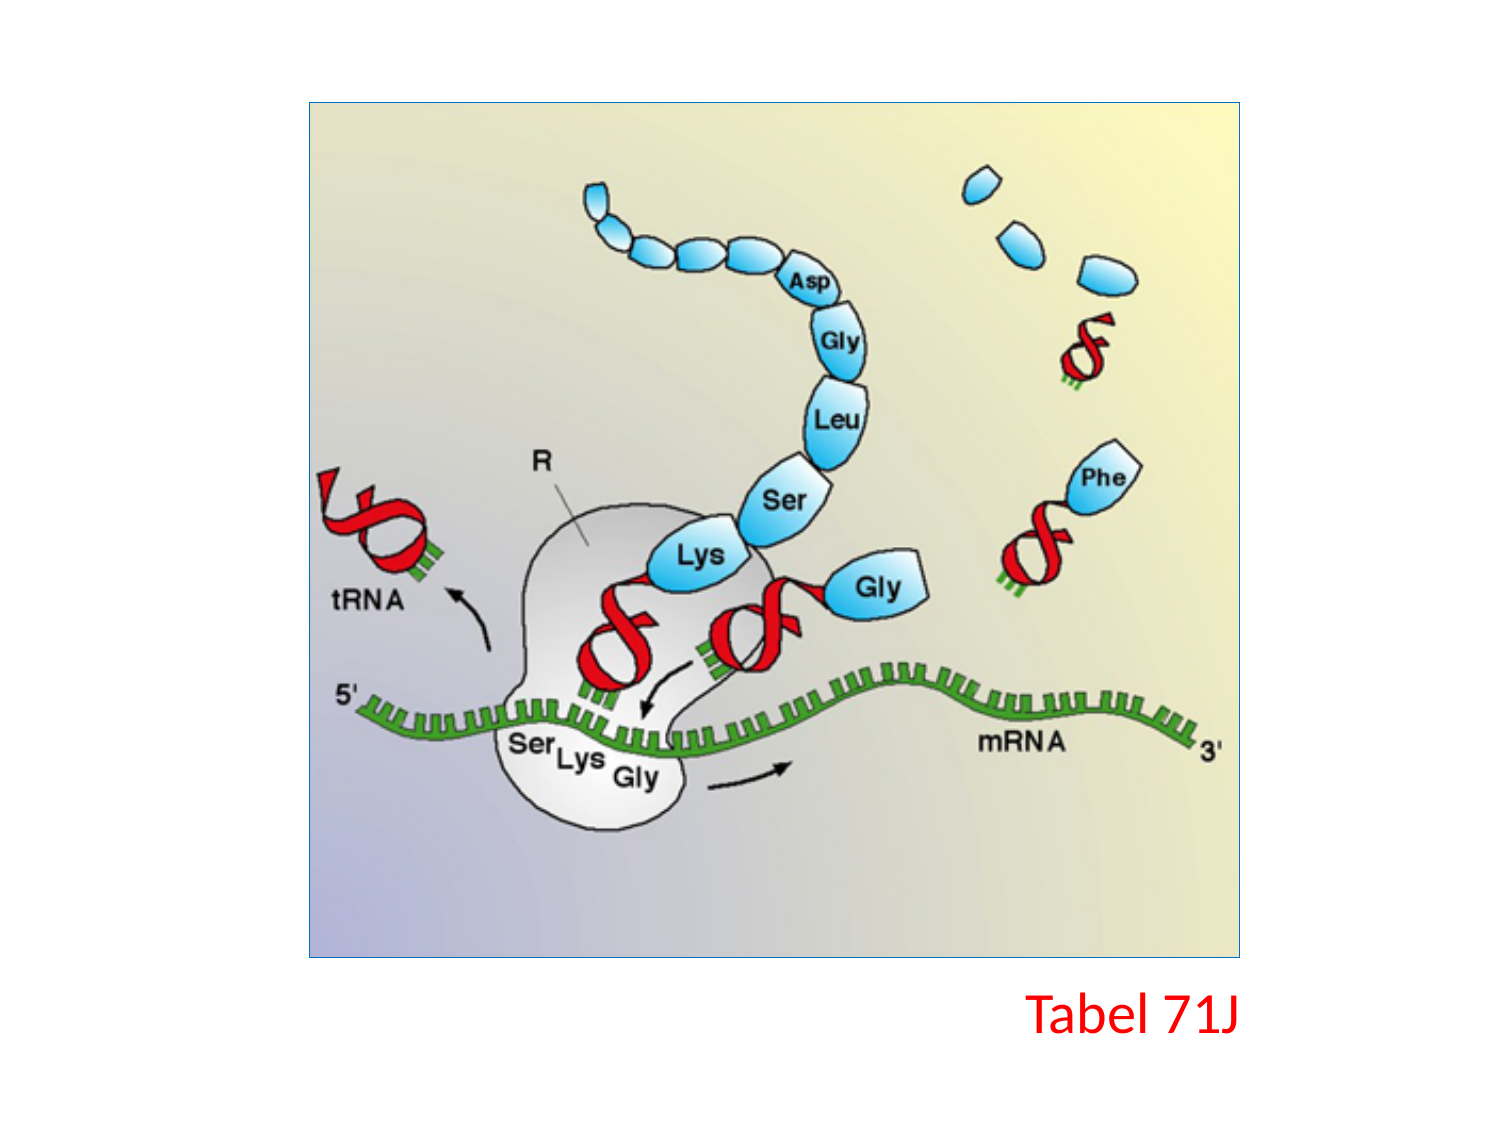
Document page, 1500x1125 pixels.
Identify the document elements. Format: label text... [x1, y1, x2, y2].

text_box Tabel 71J [785, 967, 1414, 1053]
picture [309, 102, 1240, 958]
